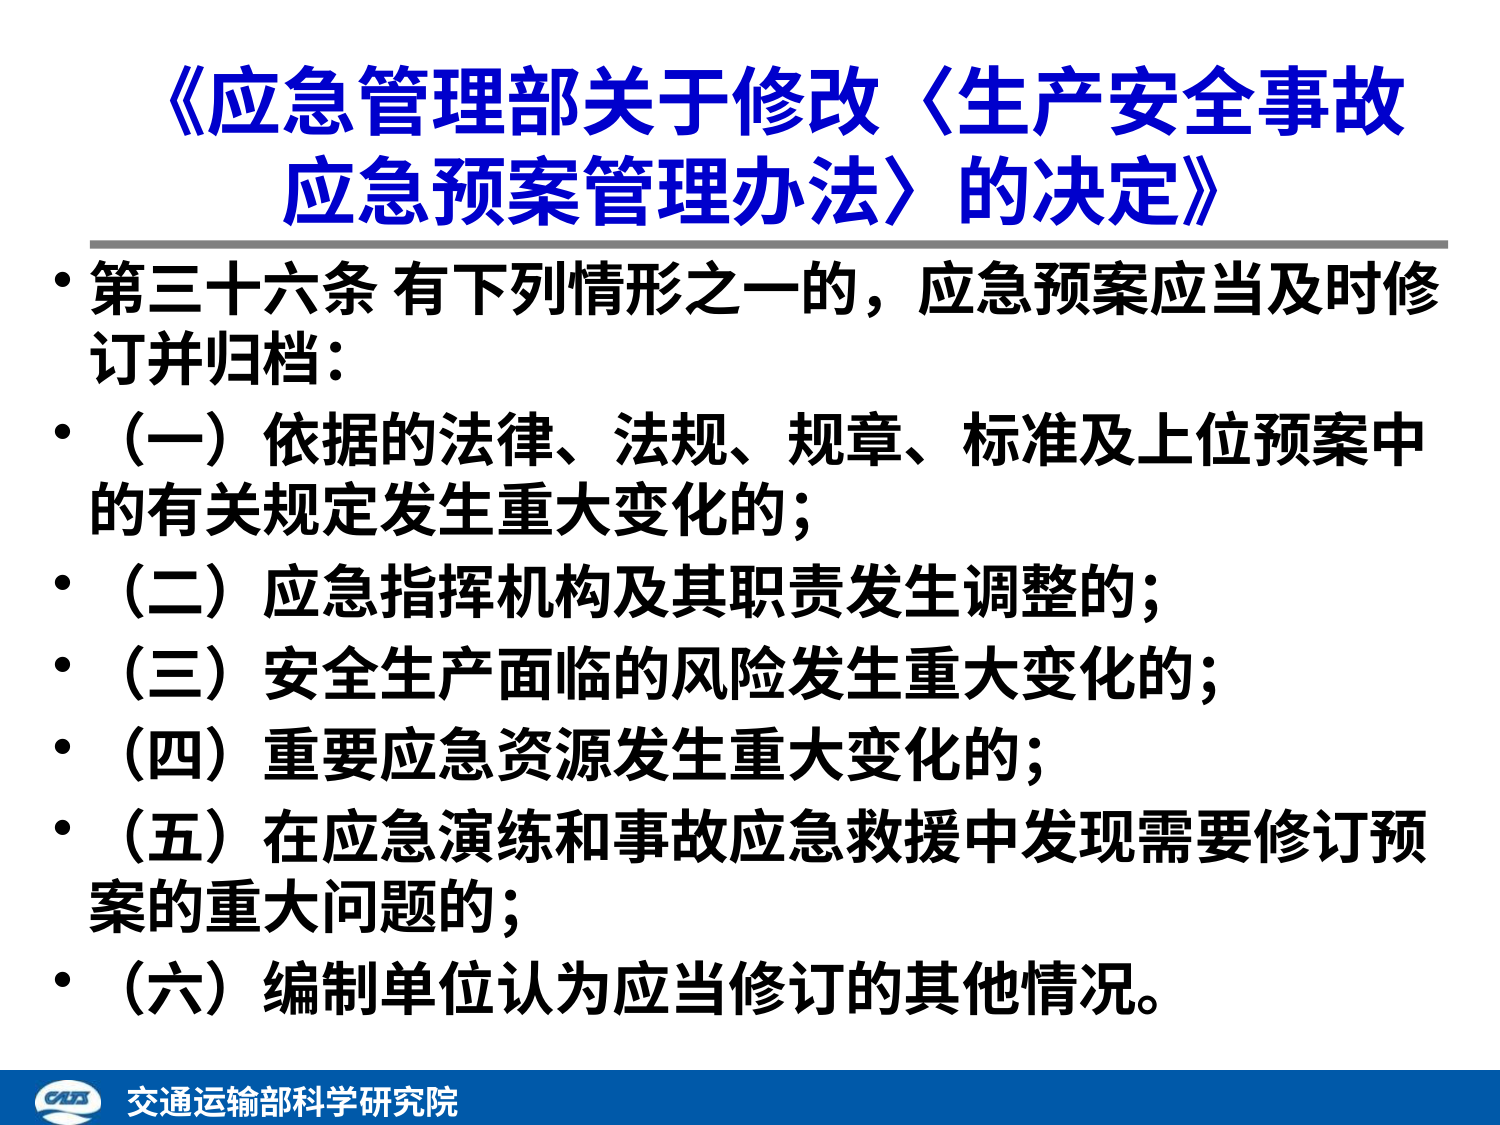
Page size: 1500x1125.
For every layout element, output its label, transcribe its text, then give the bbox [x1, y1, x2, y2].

text_box 第三十六条 有下列情形之一的，应急预案应当及时修订并归档： （一）依据的法律、法规、规章、标准及上位预案中的有关规定发生重大变化的； （二）应急指挥机构及其职责发生调整的； （三）安全生产面临的风险发生重大变化的； （四）重要应急资源发生重大变化的； （五）在应急演练和事故应急救援中发现需要修订预案的重大问题的； （六）编制单位认为应当修订的其他情况。 [38, 244, 1500, 1030]
picture [0, 1070, 1500, 1125]
text_box 《应急管理部关于修改〈生产安全事故应急预案管理办法〉的决定》 [113, 47, 1425, 243]
